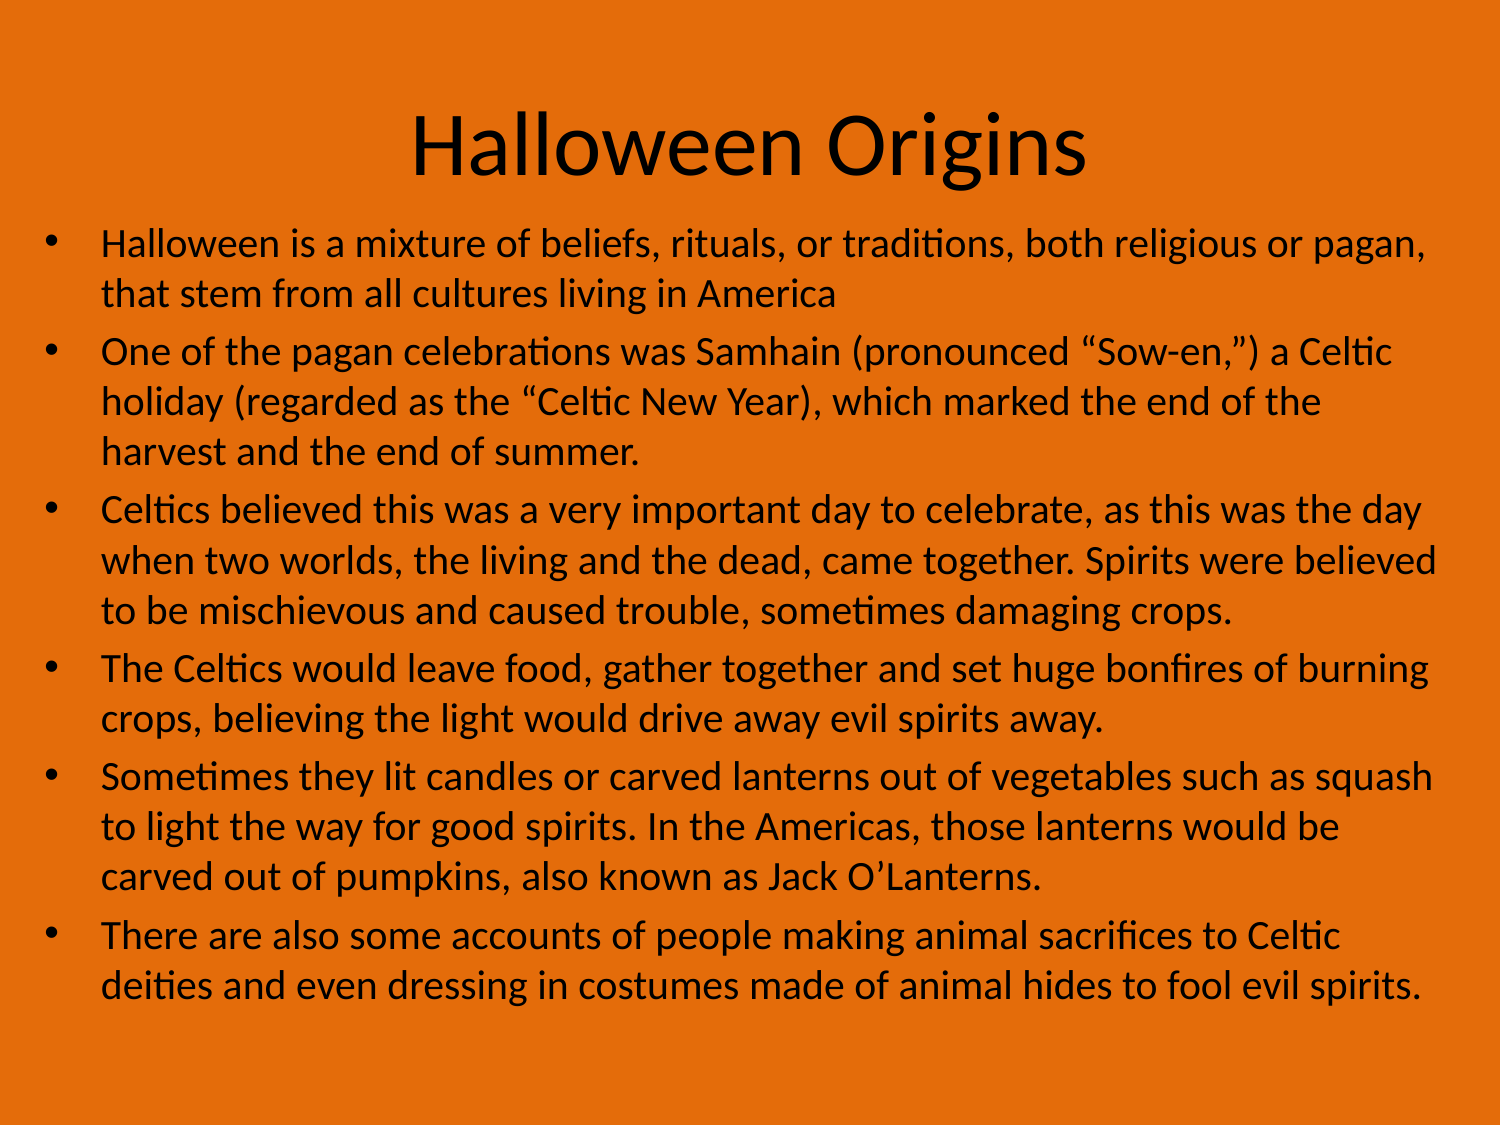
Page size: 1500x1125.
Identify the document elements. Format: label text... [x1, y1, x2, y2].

title Halloween Origins [75, 45, 1425, 208]
list Halloween is a mixture of beliefs, rituals, or traditions, both religious or pagan, that stem from all cultures living in America One of the pagan celebrations was Samhain (pronounced “Sow-en,”) a Celtic holiday (regarded as the “Celtic New Year), which marked the end of the harvest and the end of summer. Celtics believed this was a very important day to celebrate, as this was the day when two worlds, the living and the dead, came together. Spirits were believed to be mischievous and caused trouble, sometimes damaging crops. The Celtics would leave food, gather together and set huge bonfires of burning crops, believing the light would drive away evil spirits away. Sometimes they lit candles or carved lanterns out of vegetables such as squash to light the way for good spirits. In the Americas, those lanterns would be carved out of pumpkins, also known as Jack O’Lanterns. There are also some accounts of people making animal sacrifices to Celtic deities and even dressing in costumes made of animal hides to fool evil spirits. [29, 208, 1471, 951]
